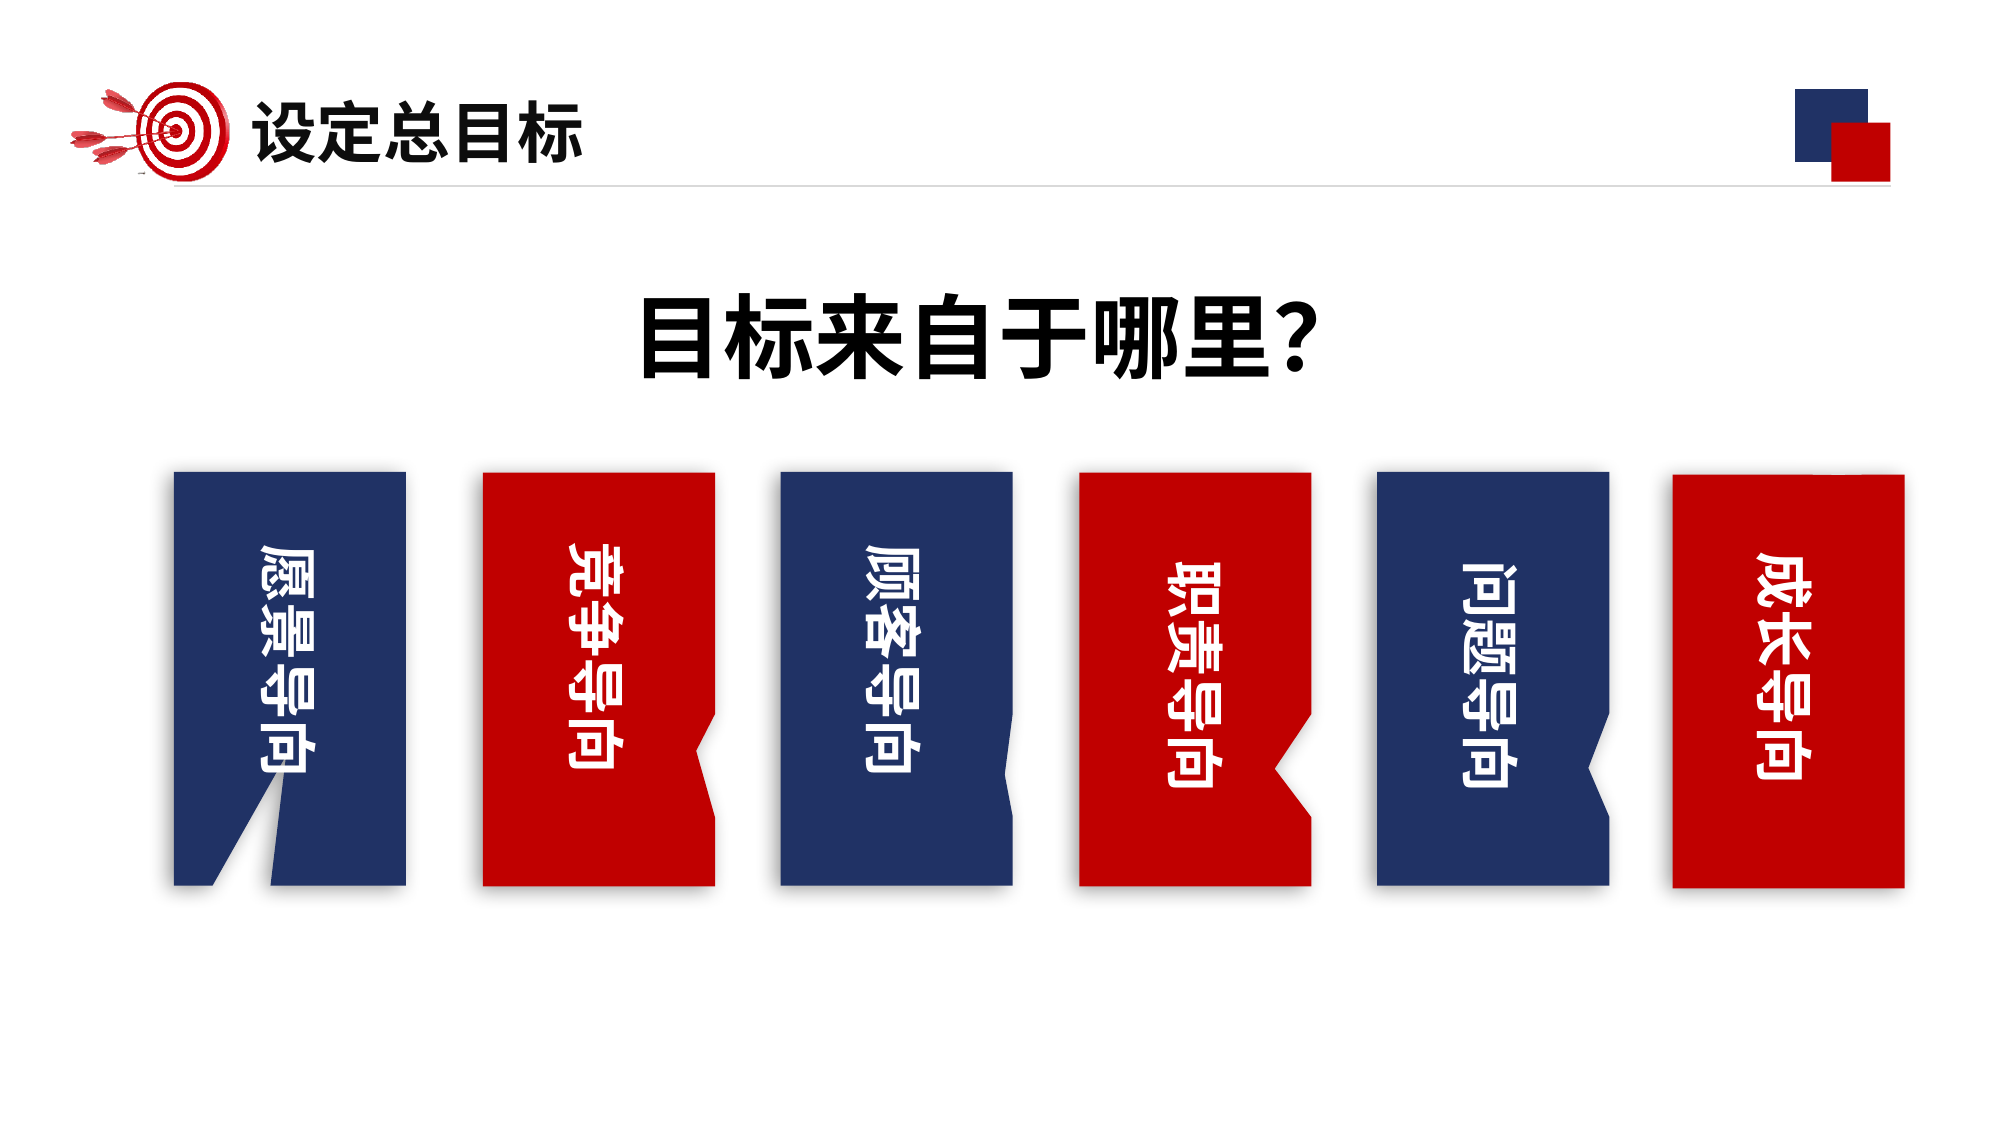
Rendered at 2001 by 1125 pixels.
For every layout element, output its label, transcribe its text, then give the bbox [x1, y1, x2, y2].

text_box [482, 472, 715, 887]
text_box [780, 471, 1013, 886]
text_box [1079, 472, 1312, 887]
text_box 设定总目标 [235, 83, 599, 179]
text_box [1672, 474, 1905, 889]
text_box 目标来自于哪里？ [301, 239, 1696, 397]
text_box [173, 471, 406, 886]
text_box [1795, 89, 1891, 182]
picture [66, 69, 234, 184]
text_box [1377, 471, 1610, 886]
